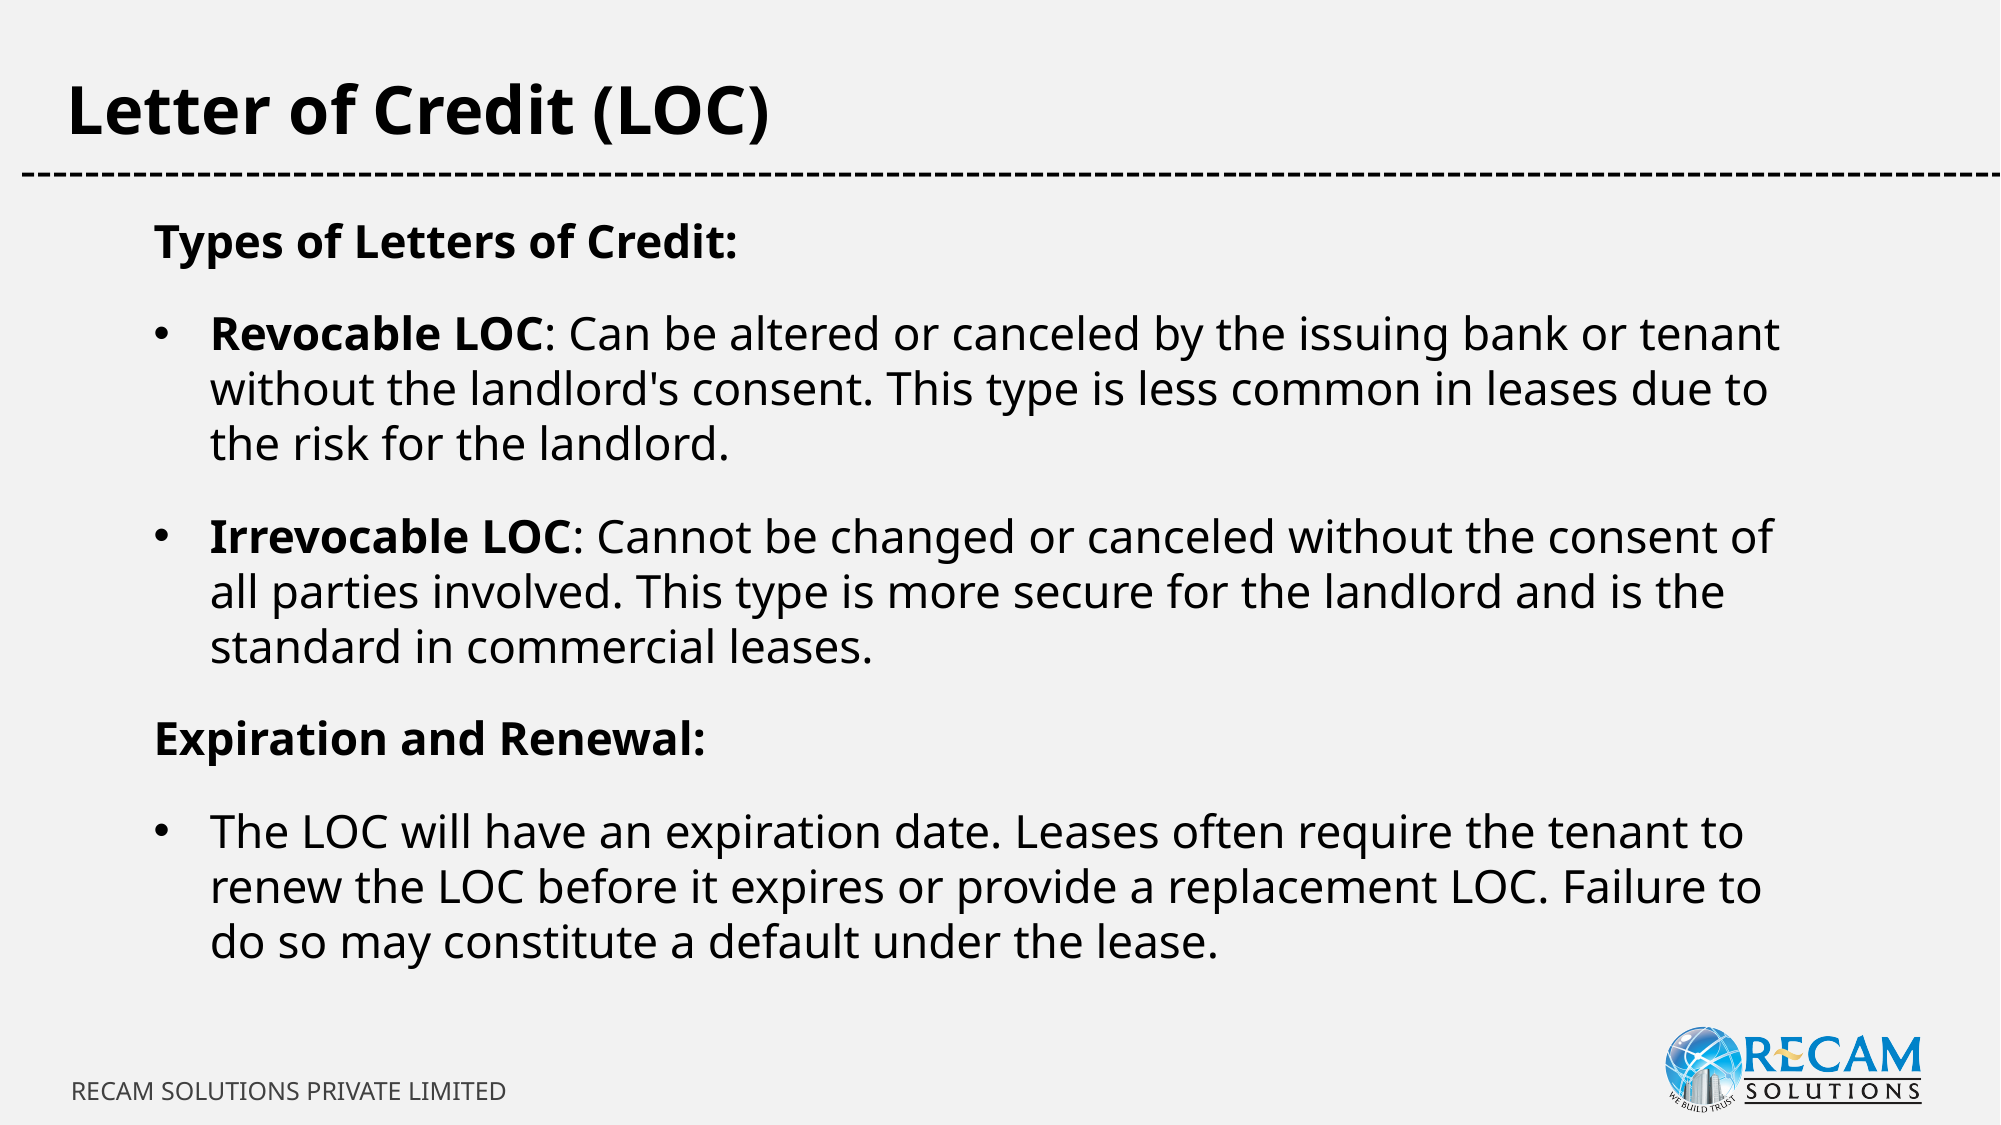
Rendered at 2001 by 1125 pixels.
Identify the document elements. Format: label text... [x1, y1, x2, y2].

text_box Types of Letters of Credit: Revocable LOC: Can be altered or canceled by the issuing bank or tenant without the landlord's consent. This type is less common in leases due to the risk for the landlord. Irrevocable LOC: Cannot be changed or canceled without the consent of all parties involved. This type is more secure for the landlord and is the standard in commercial leases. Expiration and Renewal: The LOC will have an expiration date. Leases often require the tenant to renew the LOC before it expires or provide a replacement LOC. Failure to do so may constitute a default under the lease. [138, 205, 1842, 975]
footer RECAM SOLUTIONS PRIVATE LIMITED [70, 1073, 971, 1107]
picture [1652, 1014, 1935, 1125]
text_box ----------------------------------------------------------------------------------------------------------------------------- [6, 131, 2000, 207]
text_box Letter of Credit (LOC) [51, 60, 1520, 131]
